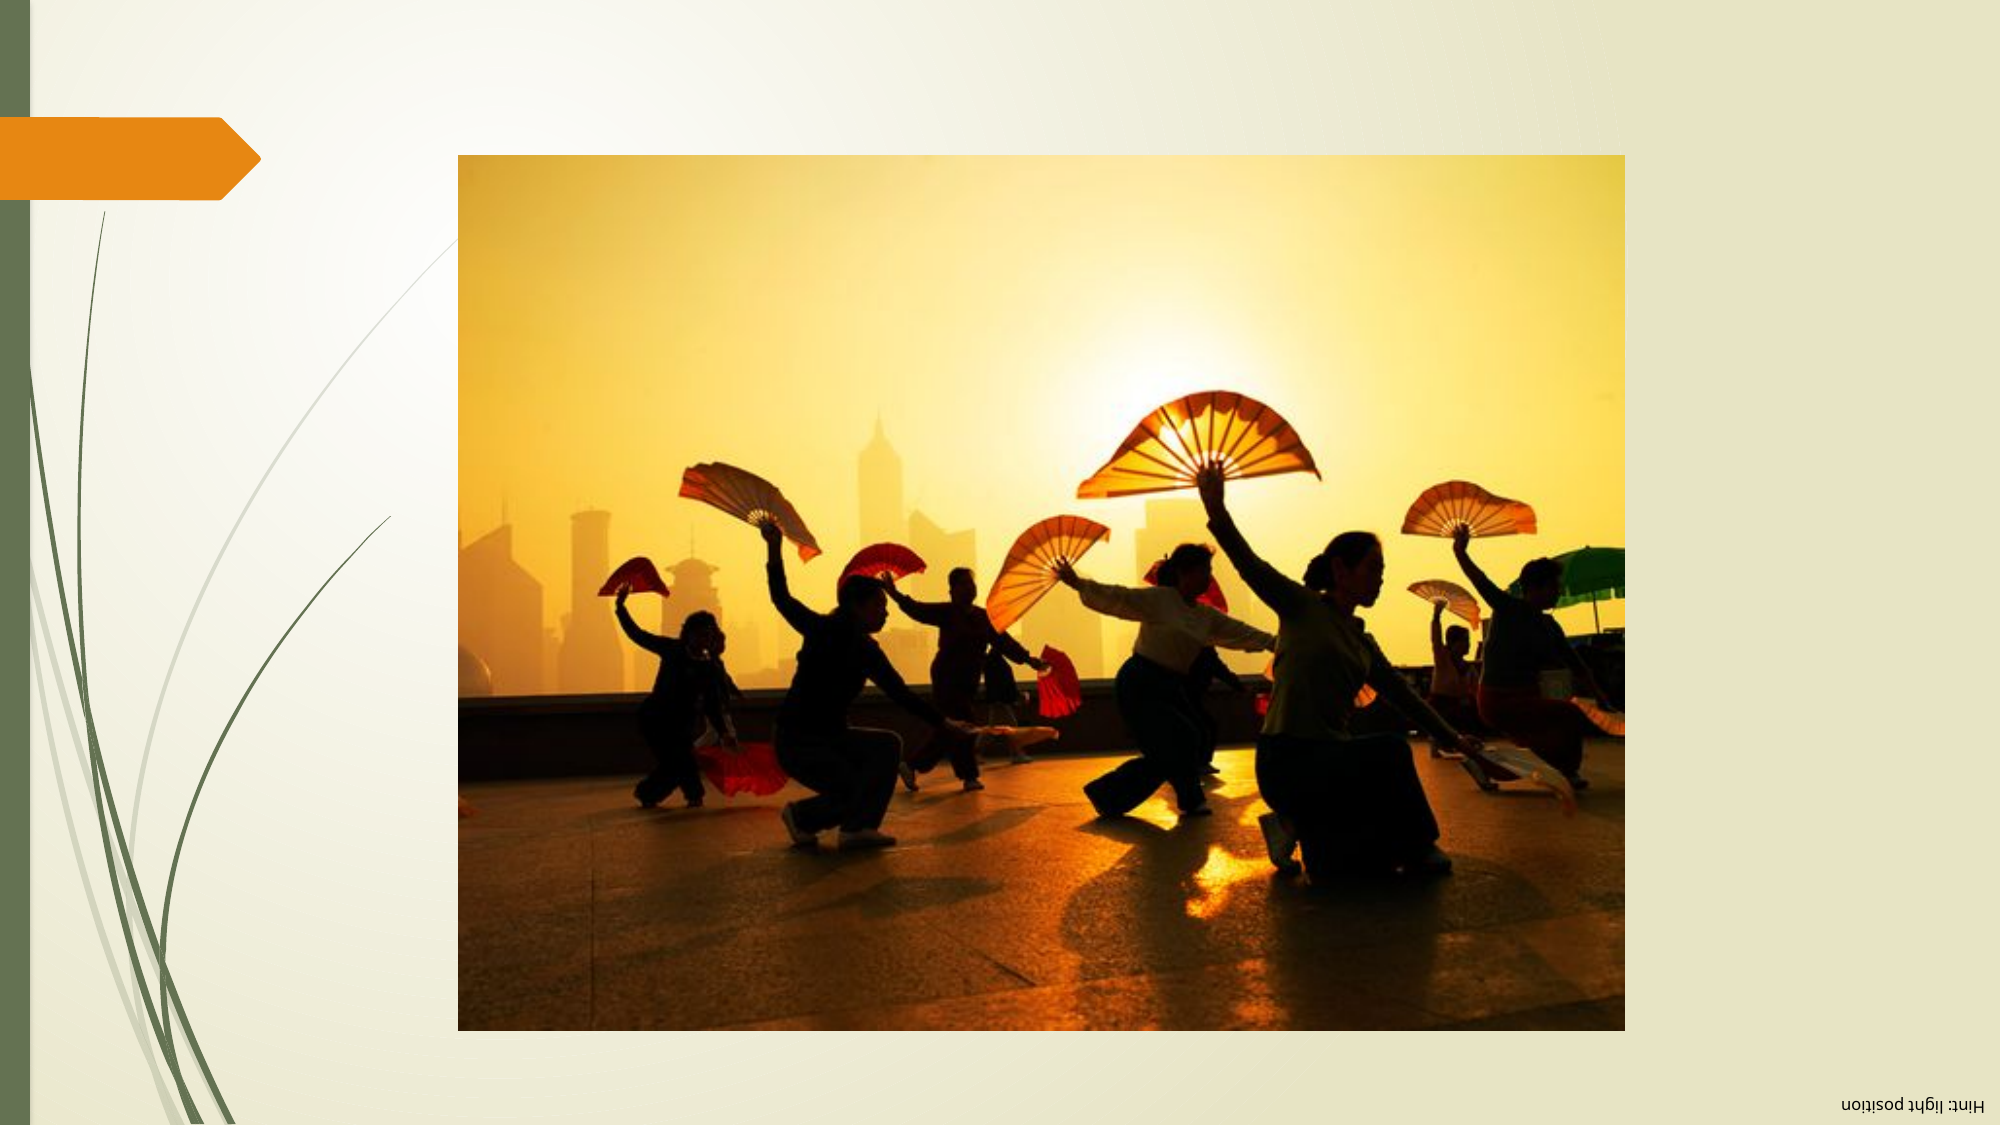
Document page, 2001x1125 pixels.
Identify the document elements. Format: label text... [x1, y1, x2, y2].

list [458, 154, 1626, 1031]
text_box Hint: light position [1592, 1090, 2000, 1125]
